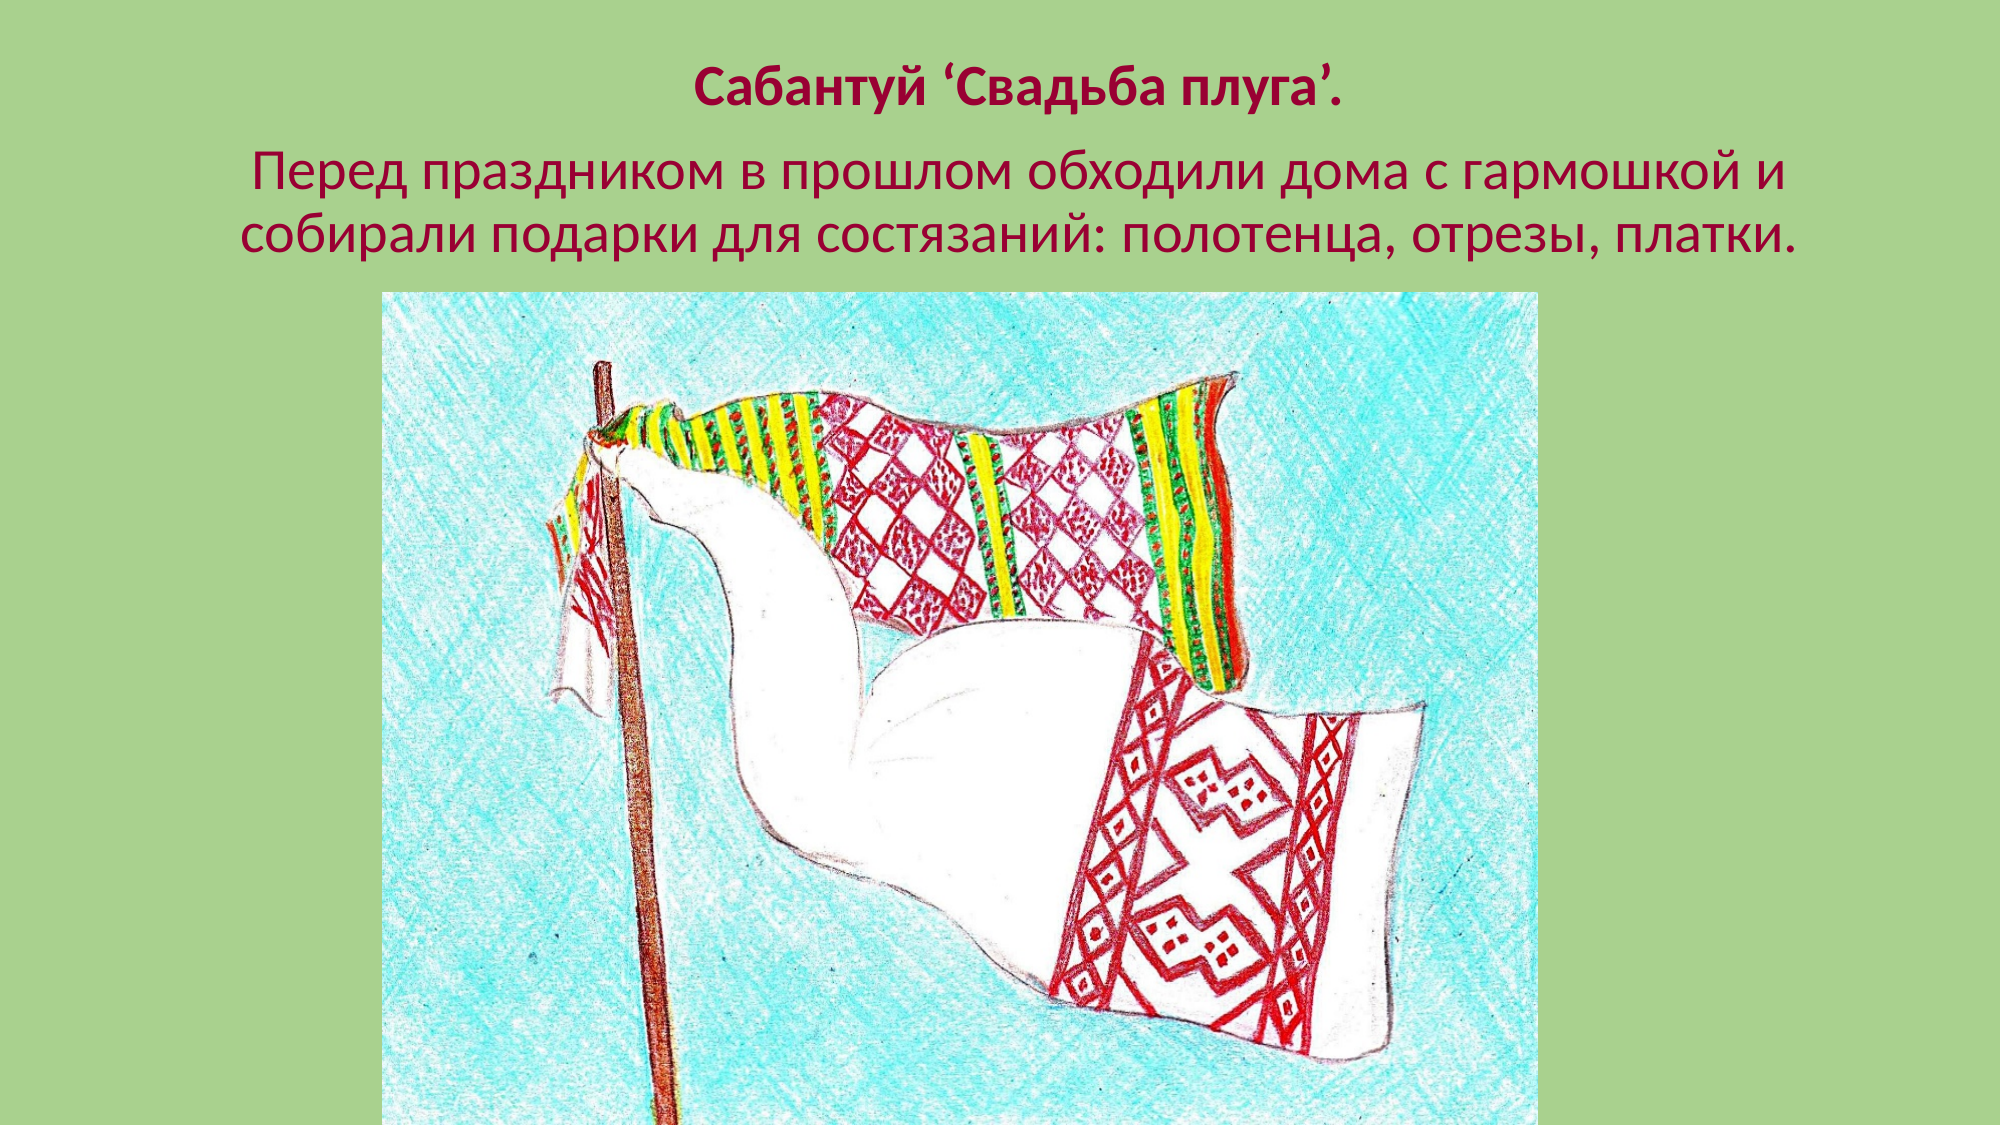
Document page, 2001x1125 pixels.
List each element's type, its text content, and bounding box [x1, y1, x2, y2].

picture [382, 292, 1538, 1125]
list Сабантуй ‘Свадьба плуга’. Перед праздником в прошлом обходили дома с гармошкой и собирали подарки для состязаний: полотенца, отрезы, платки. [177, 47, 1861, 302]
